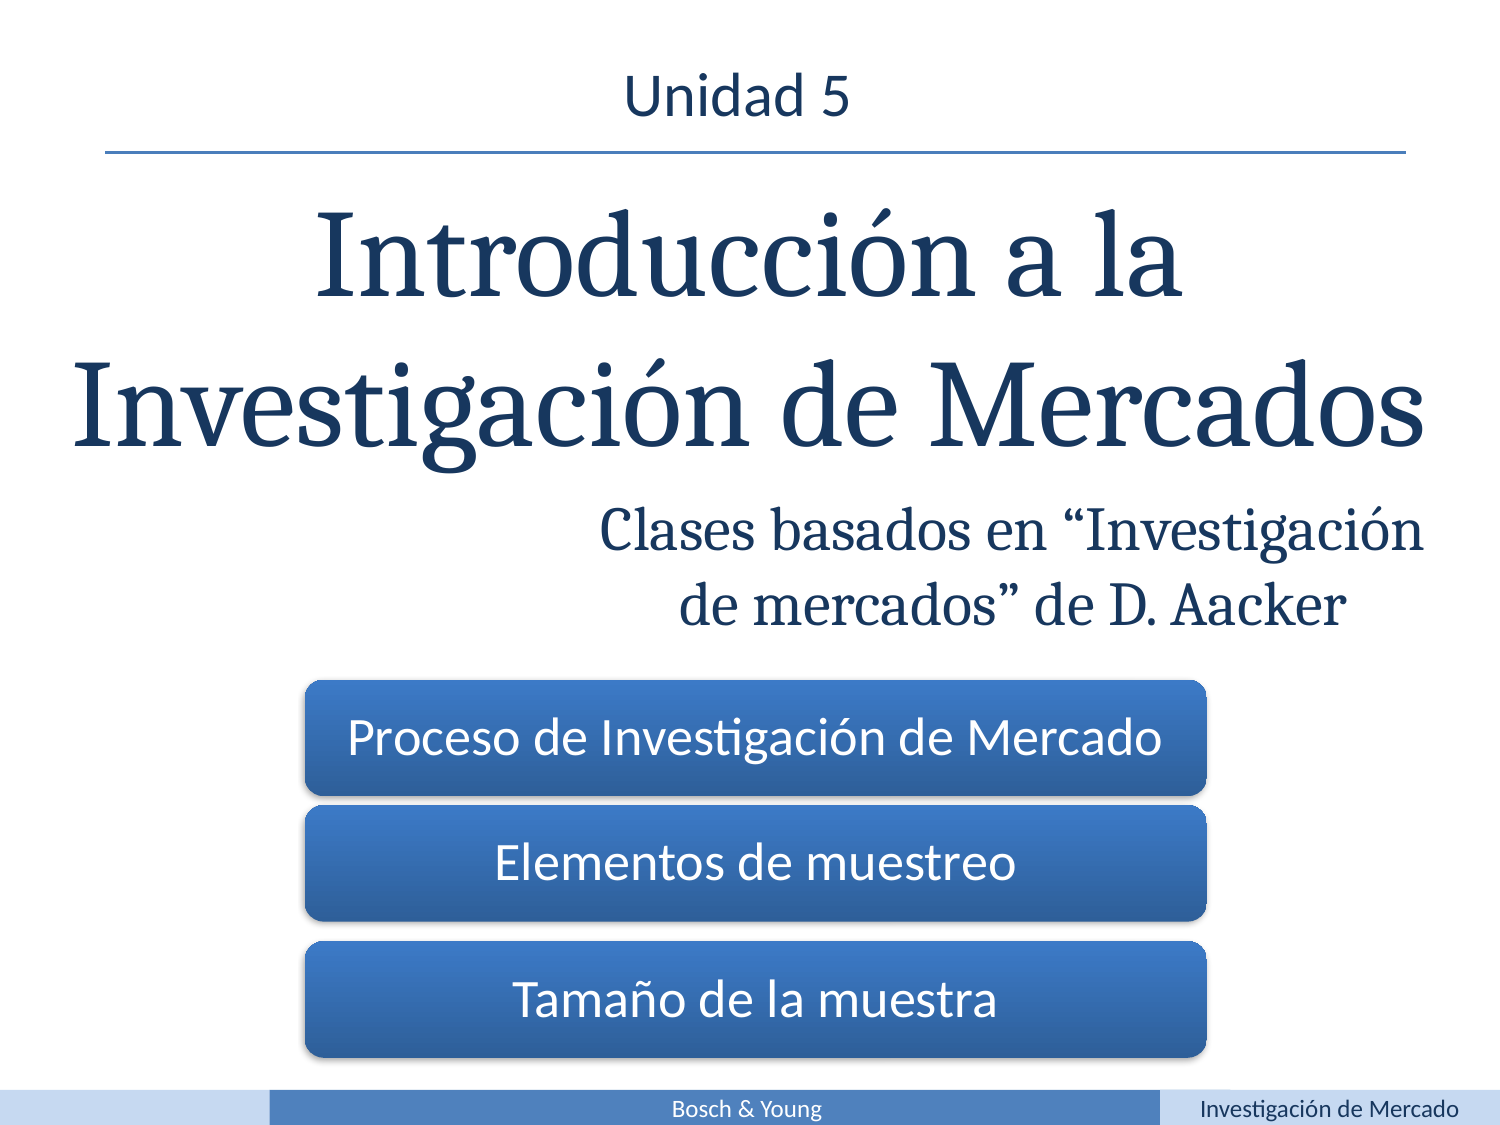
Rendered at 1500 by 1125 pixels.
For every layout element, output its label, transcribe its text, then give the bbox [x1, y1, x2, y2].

text_box Unidad 5 [457, 46, 1020, 137]
text_box [0, 1088, 272, 1125]
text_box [304, 679, 1208, 1067]
text_box Investigación de Mercado [1158, 1088, 1500, 1125]
text_box Clases basados en “Investigación de mercados” de D. Aacker [562, 480, 1465, 646]
text_box Introducción a la Investigación de Mercados [23, 163, 1477, 479]
text_box Bosch & Young [272, 1088, 1158, 1125]
